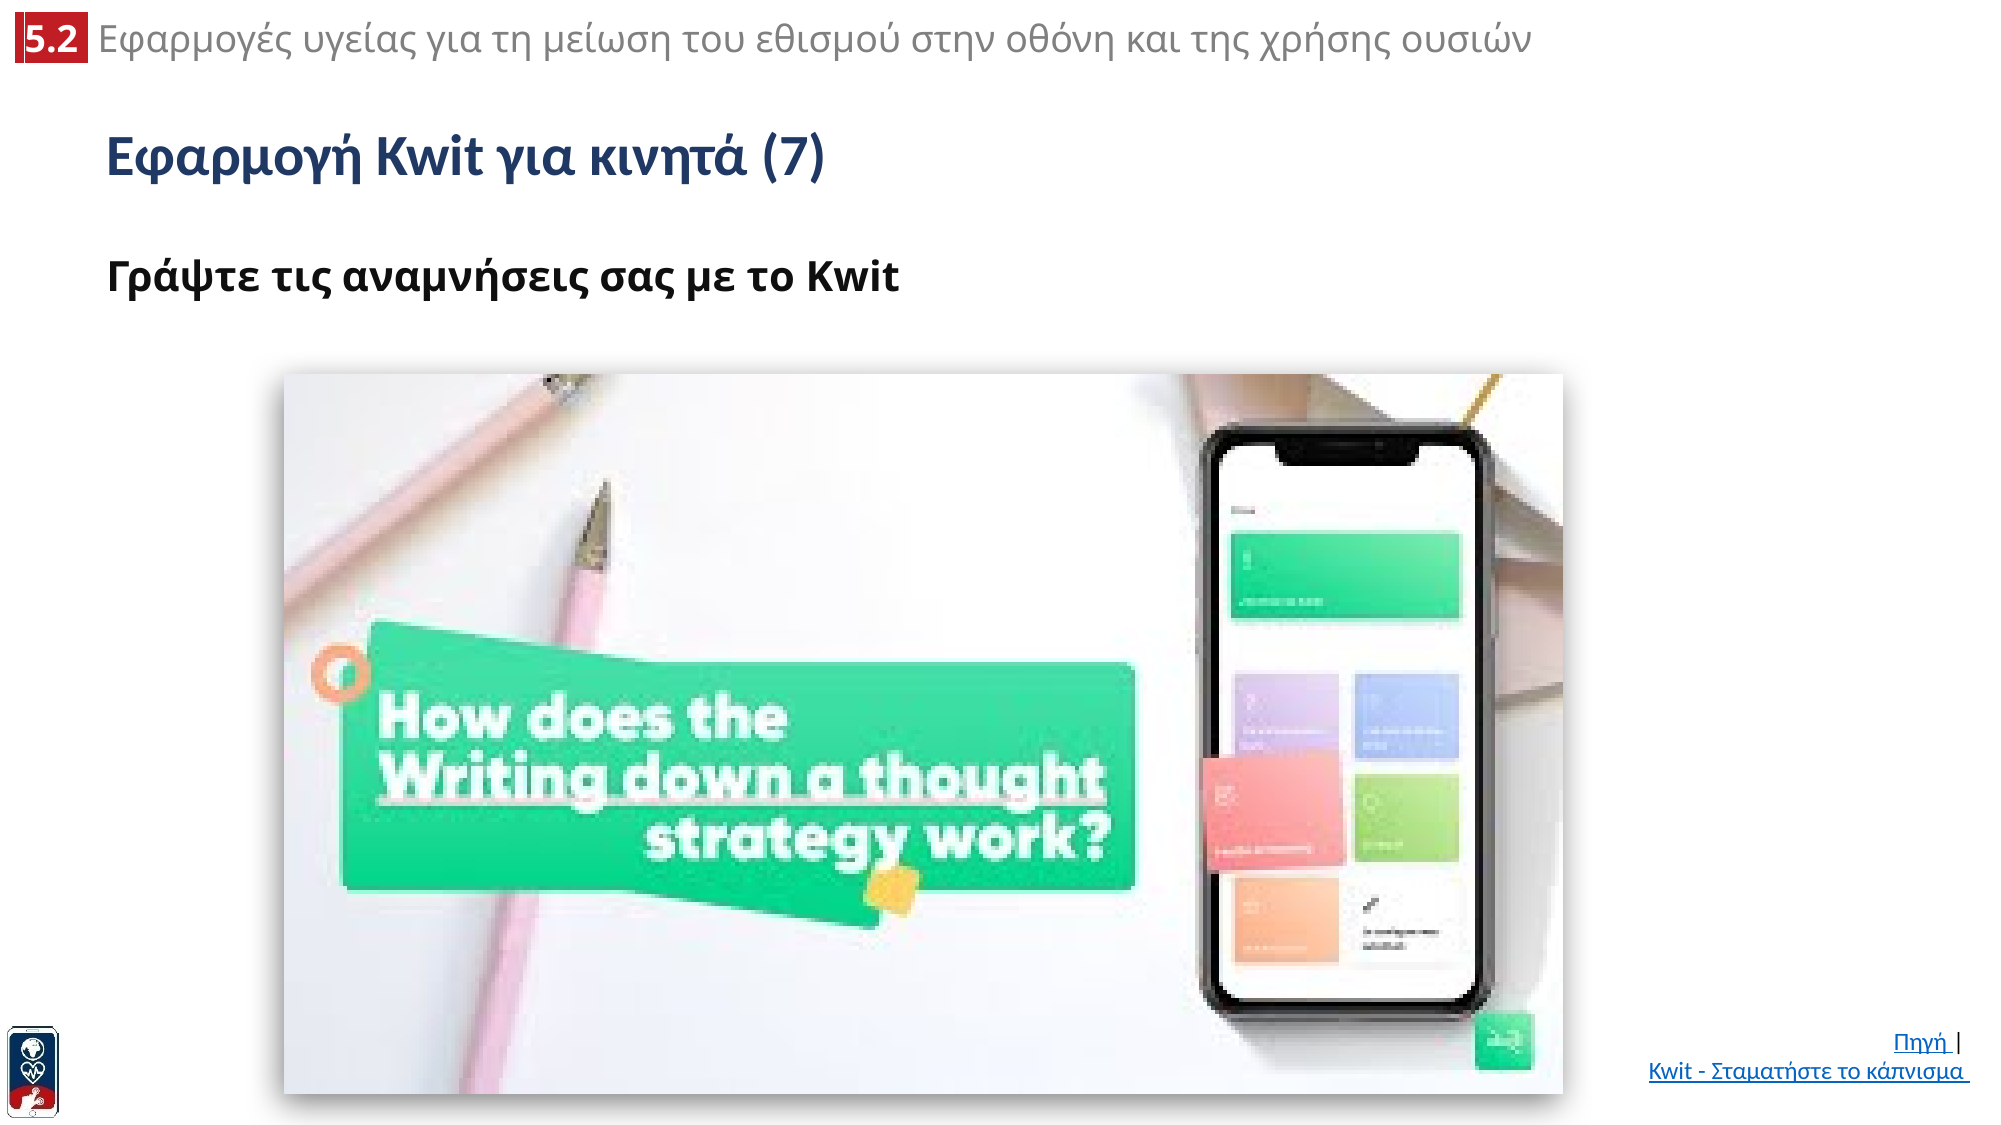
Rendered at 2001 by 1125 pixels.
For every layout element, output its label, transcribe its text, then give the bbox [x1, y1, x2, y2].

text_box Πηγή | Kwit - Σταματήστε το κάπνισμα [1589, 1017, 1986, 1063]
picture [7, 1026, 59, 1118]
list Γράψτε τις αναμνήσεις σας με το Kwit [91, 241, 1052, 1041]
picture [284, 374, 1563, 1094]
title Εφαρμογή Kwit για κινητά (7) [91, 106, 1906, 206]
